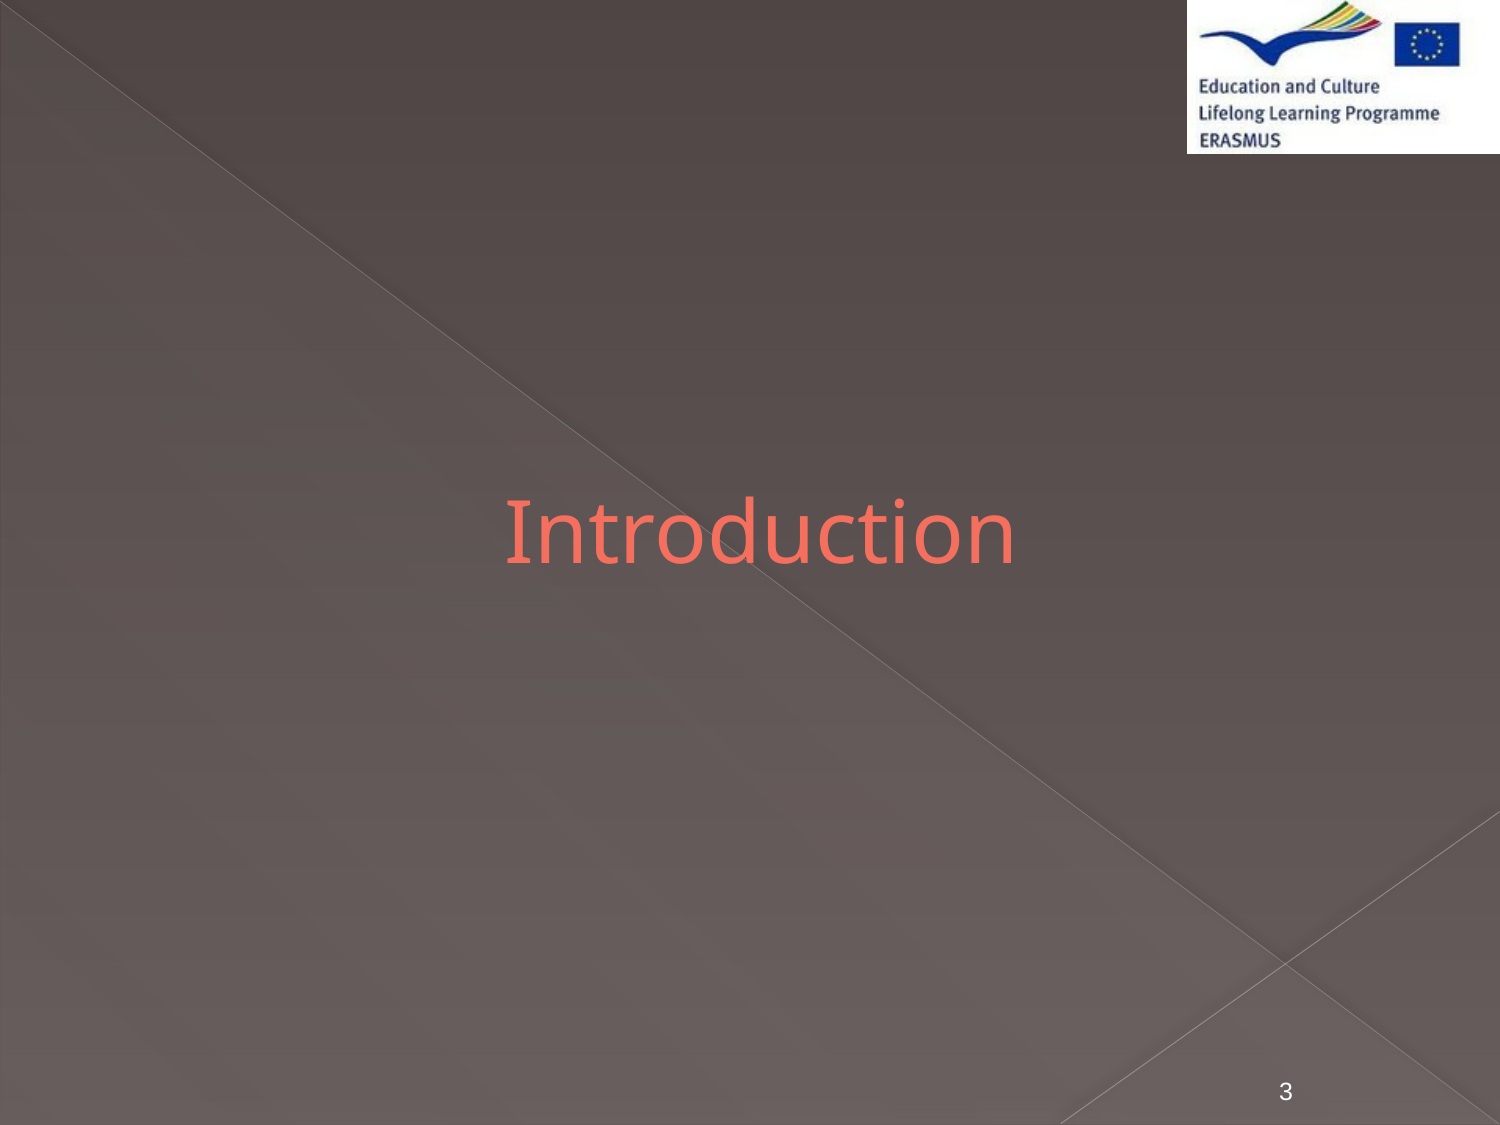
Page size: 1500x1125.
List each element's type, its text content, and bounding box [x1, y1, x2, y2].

text_box Introduction [46, 468, 1397, 699]
slide_number 3 [1245, 1063, 1328, 1113]
picture [1187, 0, 1500, 154]
